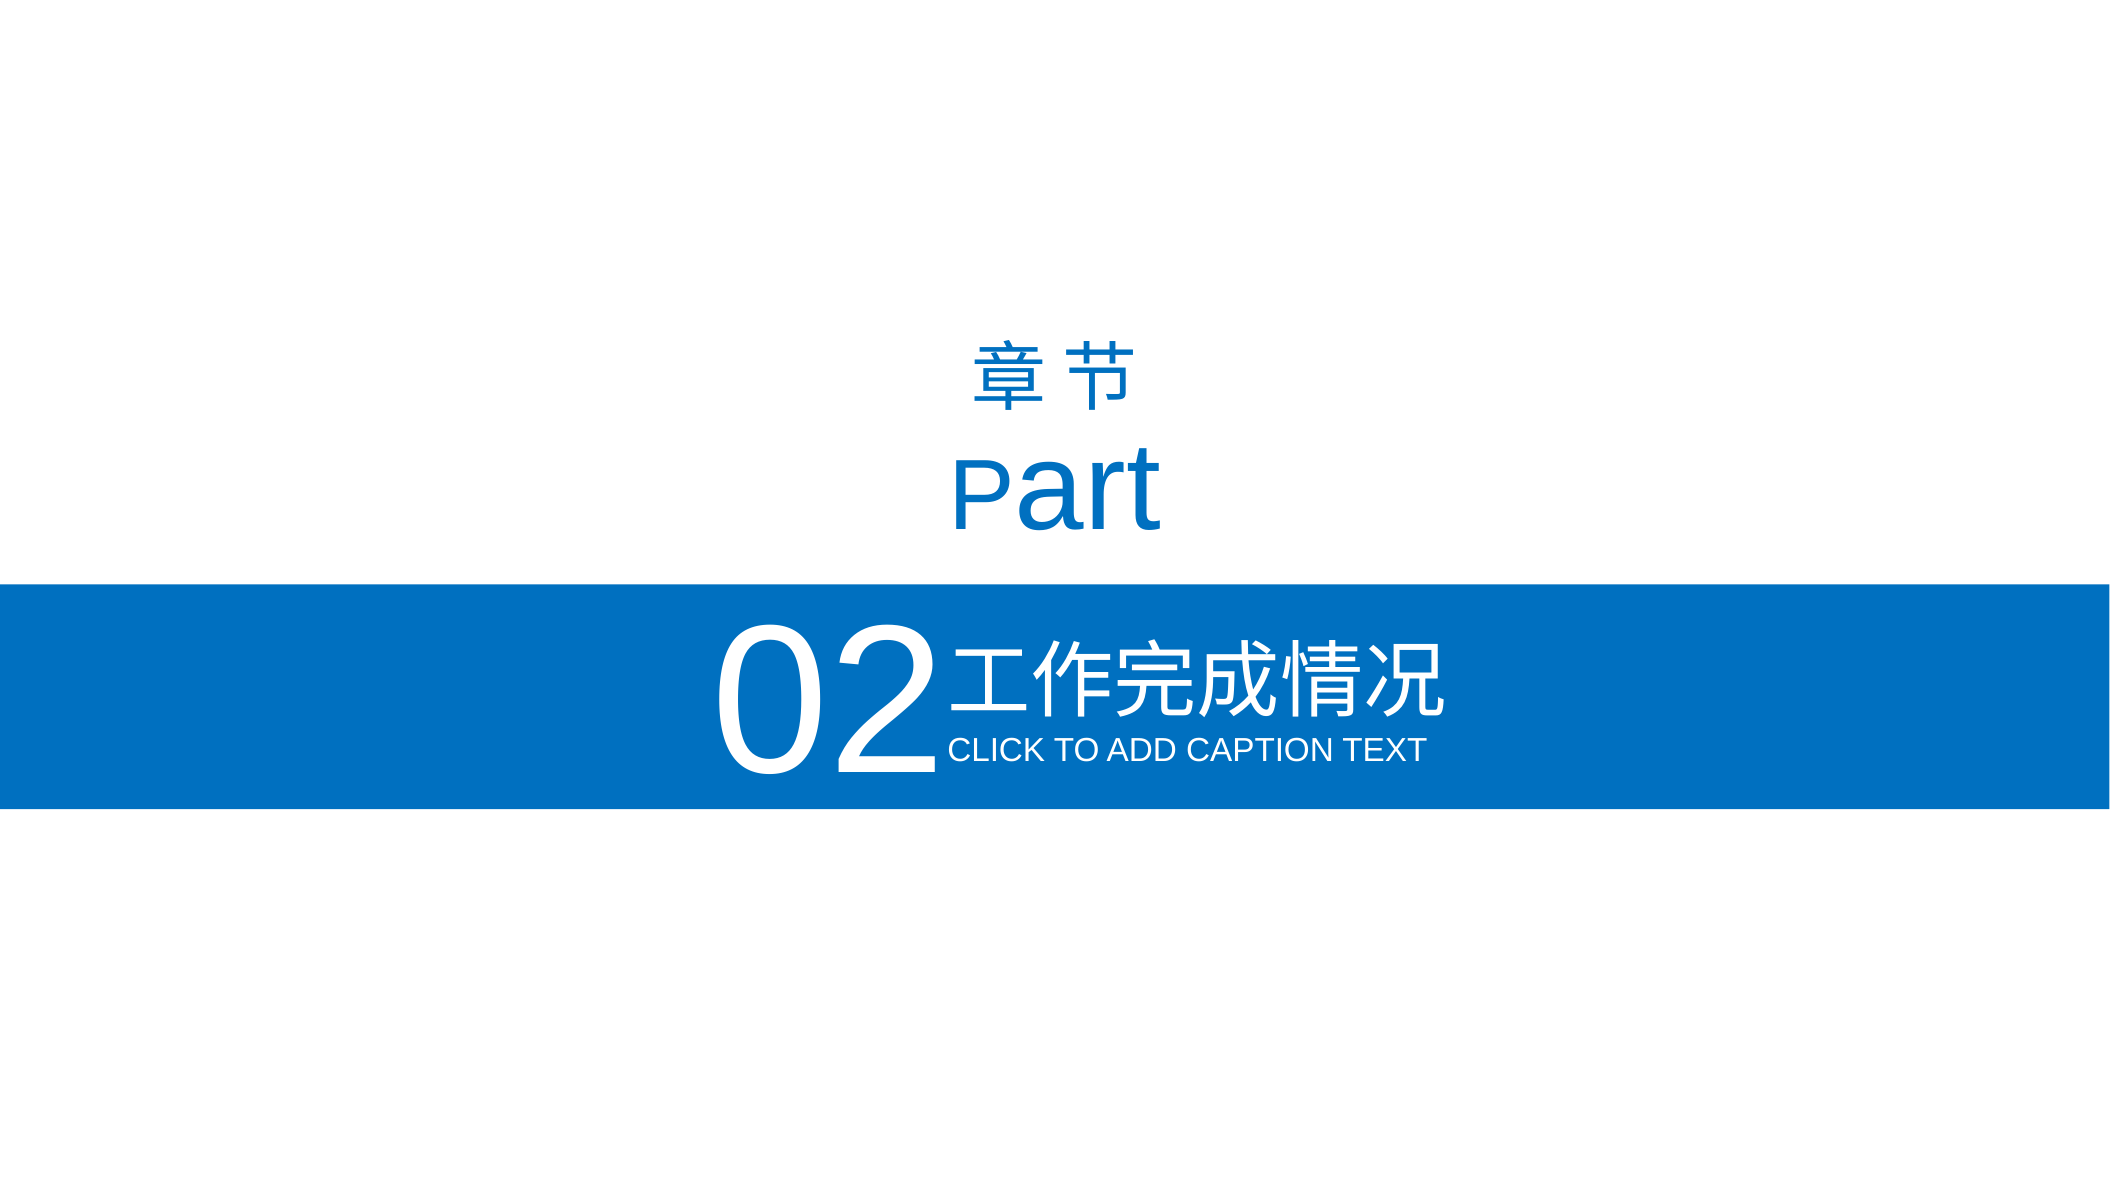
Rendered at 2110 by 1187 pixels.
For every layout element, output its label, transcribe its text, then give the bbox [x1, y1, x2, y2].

text_box Part [948, 404, 1162, 555]
text_box 章 节 [971, 329, 1139, 420]
text_box [947, 583, 2110, 810]
text_box 02 [711, 561, 947, 815]
text_box 工作完成情况 [947, 638, 1553, 729]
text_box CLICK TO ADD CAPTION TEXT [947, 733, 1553, 770]
text_box [0, 583, 711, 810]
